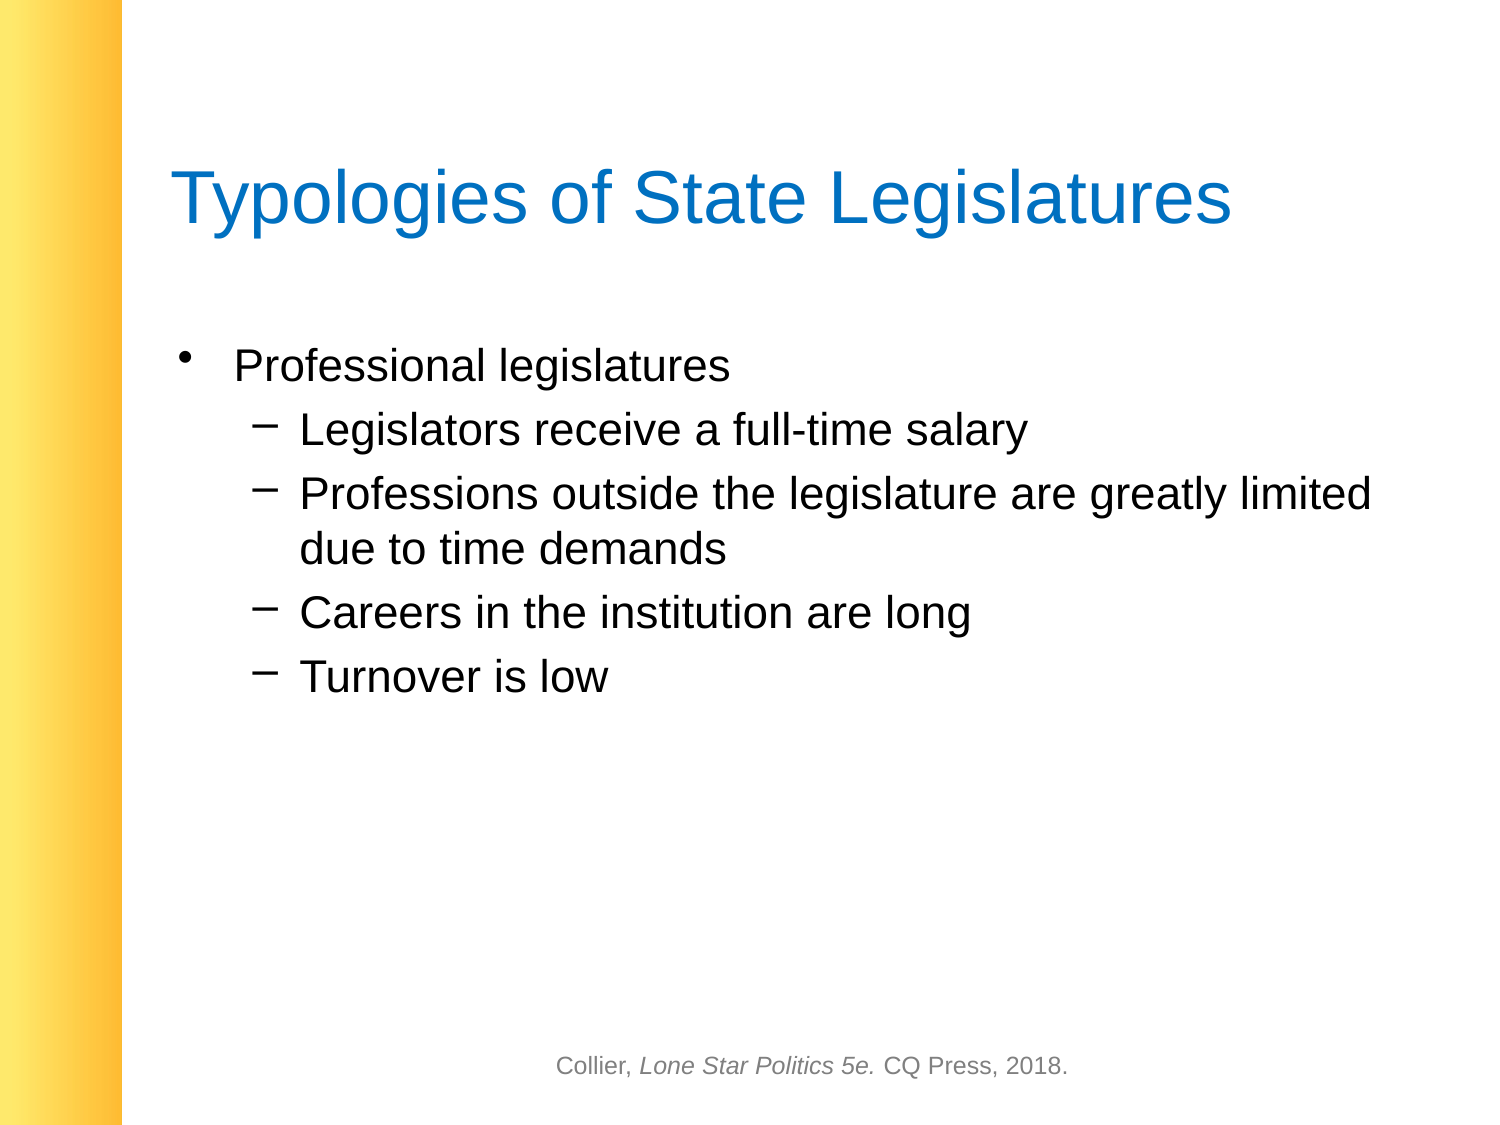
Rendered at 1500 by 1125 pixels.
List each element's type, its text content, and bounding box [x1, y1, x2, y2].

text_box Collier, Lone Star Politics 5e. CQ Press, 2018. [525, 1042, 1100, 1087]
picture [0, 0, 1500, 1125]
list Professional legislatures Legislators receive a full-time salary Professions outside the legislature are greatly limited due to time demands Careers in the institution are long Turnover is low [162, 328, 1400, 879]
title Typologies of State Legislatures [155, 99, 1468, 288]
